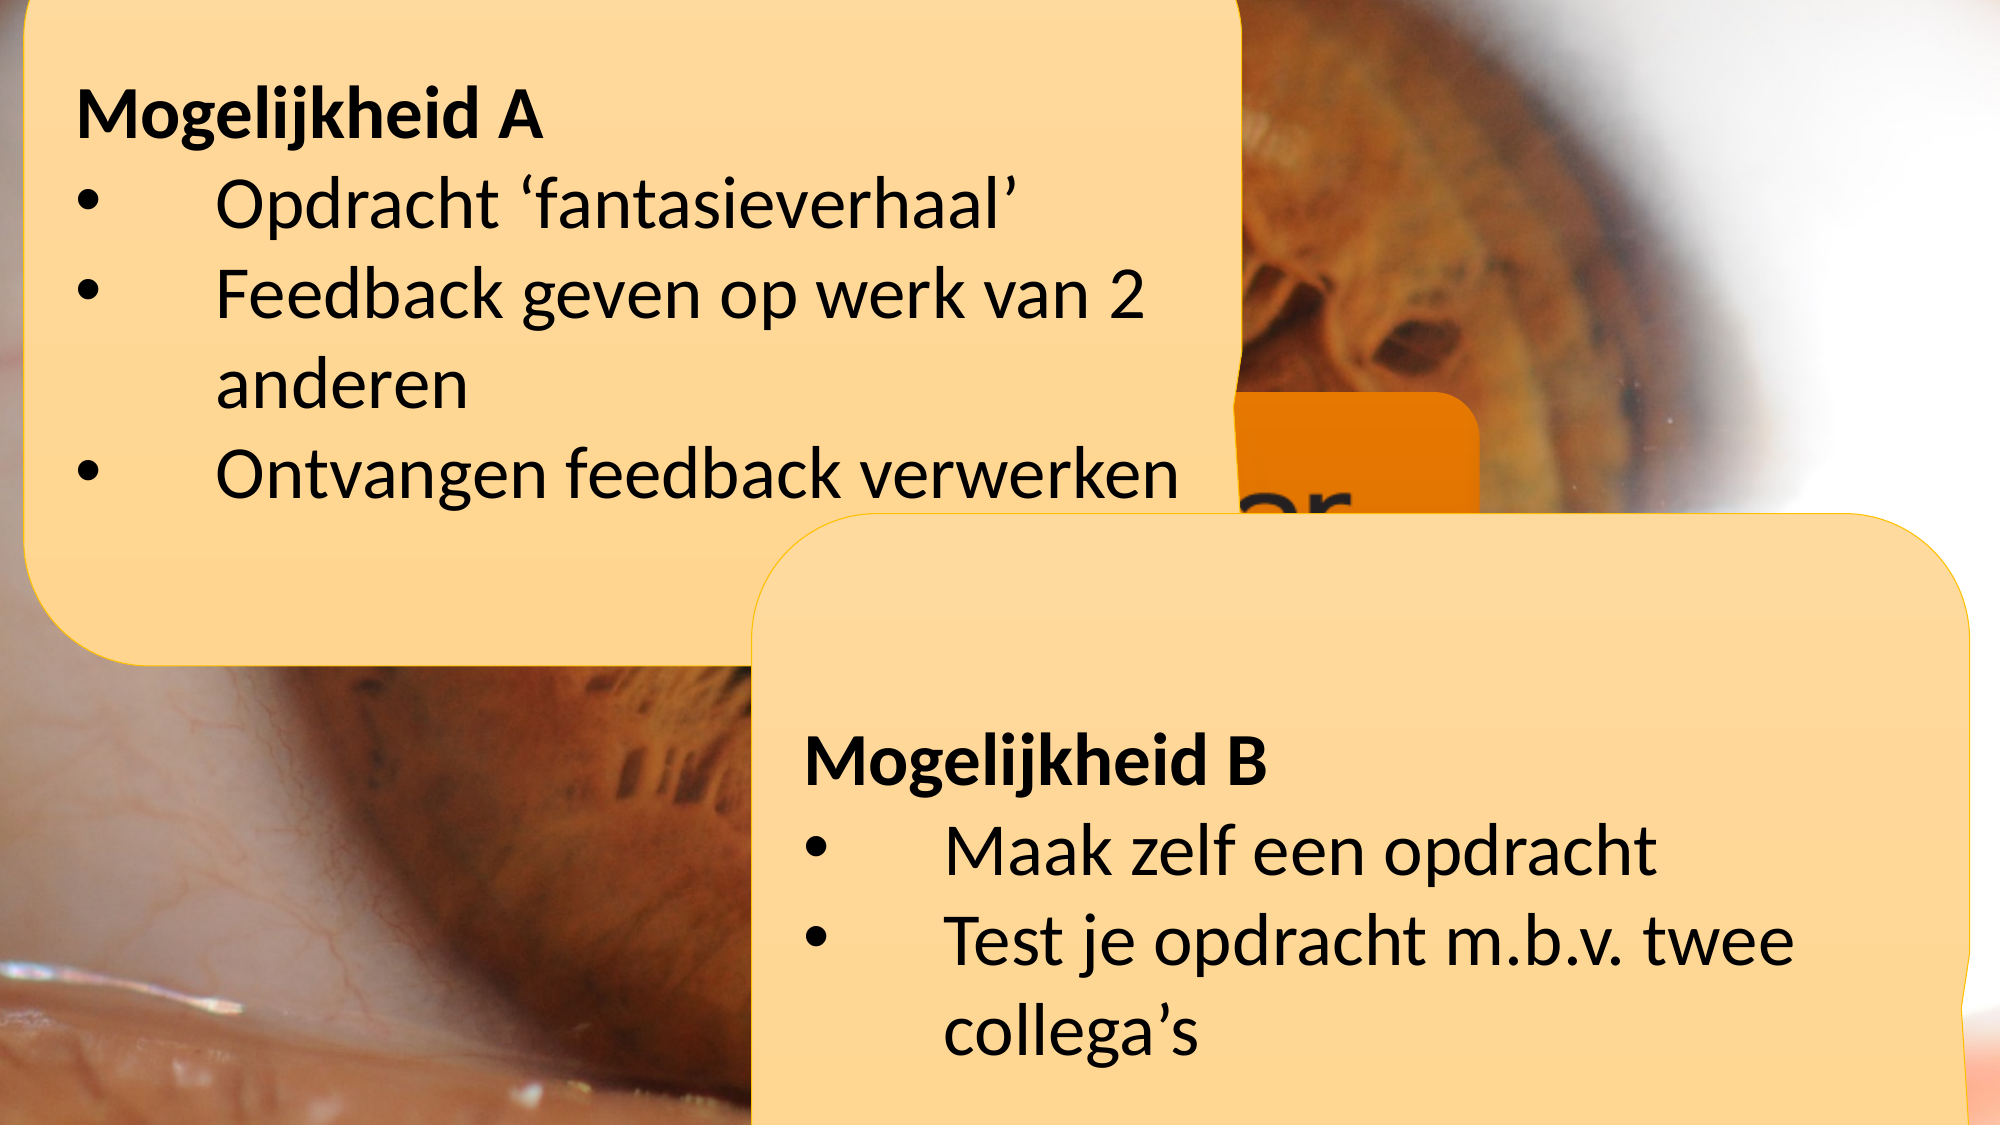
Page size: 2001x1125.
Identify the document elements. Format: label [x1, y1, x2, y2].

list [501, 392, 1480, 666]
picture [0, 0, 2000, 1125]
